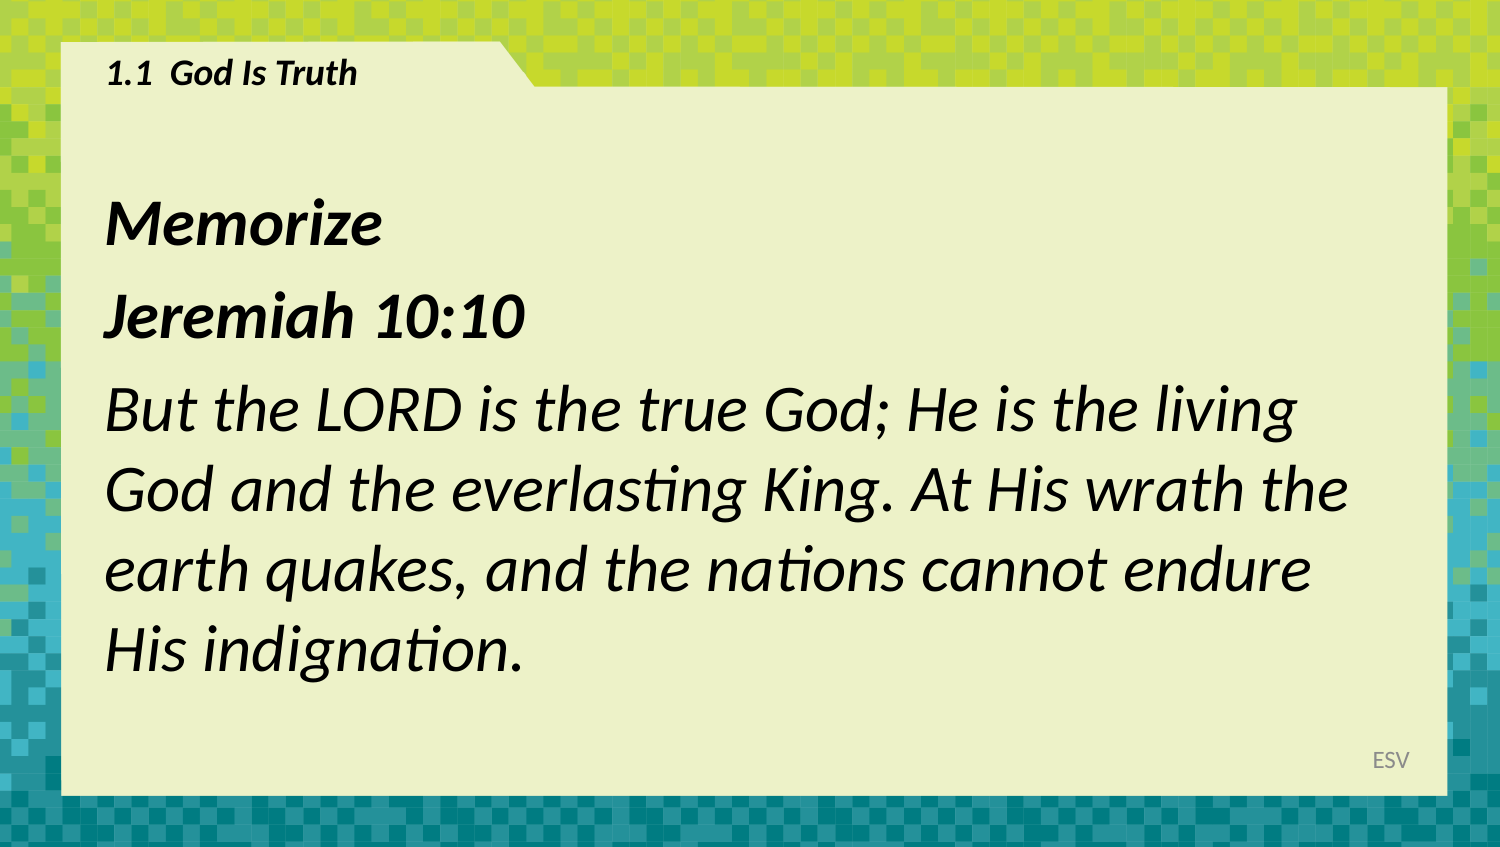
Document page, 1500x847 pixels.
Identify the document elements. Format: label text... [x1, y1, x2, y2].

list Memorize Jeremiah 10:10 But the LORD is the true God; He is the living God and the everlasting King. At His wrath the earth quakes, and the nations cannot endure His indignation. [89, 141, 1420, 722]
picture [0, 0, 1500, 847]
title 1.1 God Is Truth [89, 33, 1420, 108]
footer ESV [950, 736, 1425, 782]
